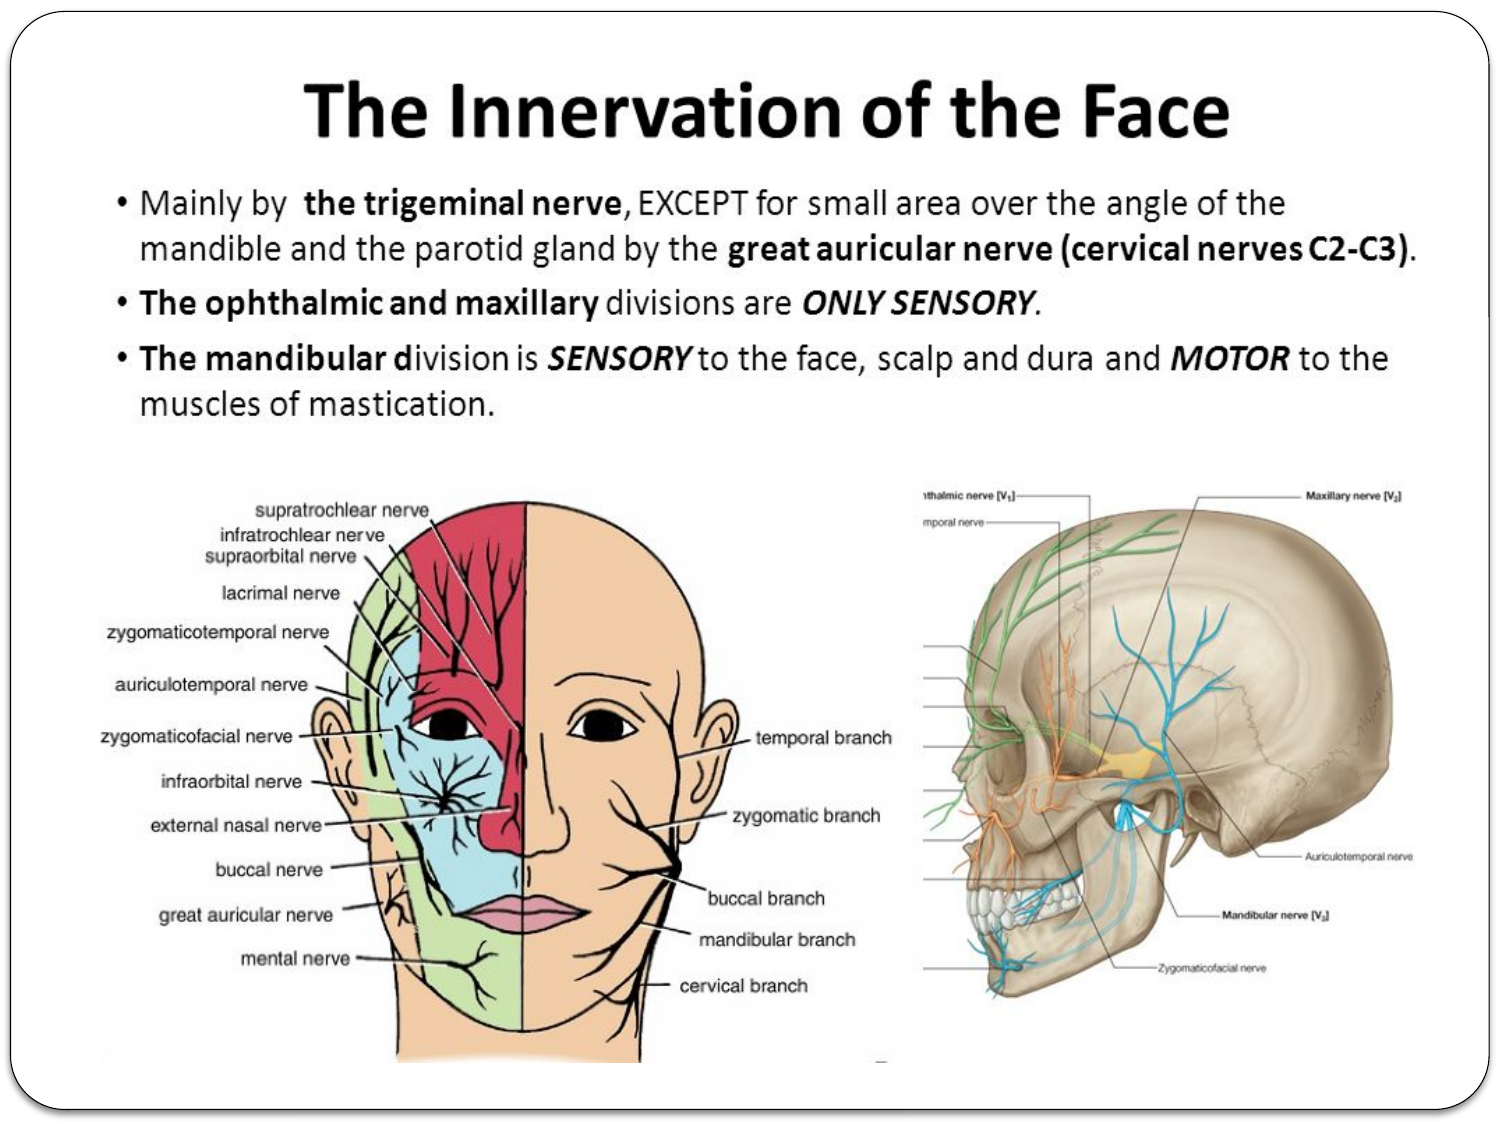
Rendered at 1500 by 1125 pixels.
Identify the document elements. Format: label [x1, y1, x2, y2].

picture [99, 37, 1438, 1063]
